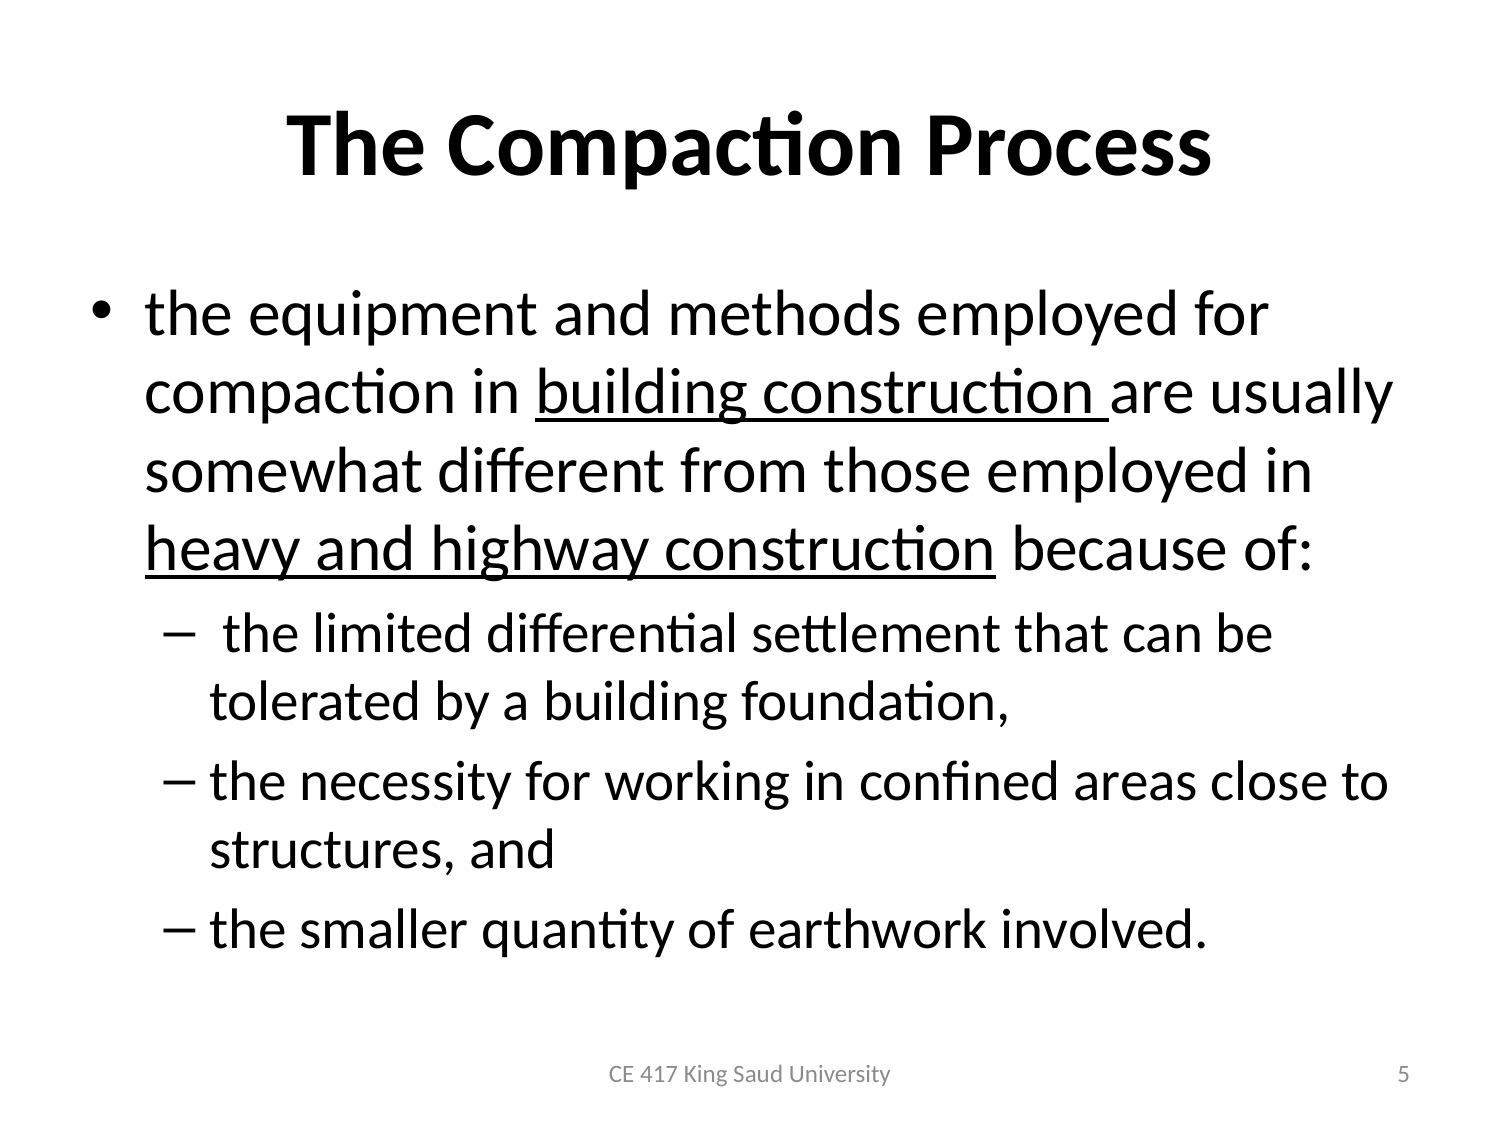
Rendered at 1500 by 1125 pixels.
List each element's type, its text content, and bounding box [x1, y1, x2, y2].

slide_number 5 [1074, 1042, 1425, 1103]
list the equipment and methods employed for compaction in building construction are usually somewhat different from those employed in heavy and highway construction because of: the limited differential settlement that can be tolerated by a building foundation, the necessity for working in confined areas close to structures, and the smaller quantity of earthwork involved. [75, 262, 1425, 1050]
footer CE 417 King Saud University [512, 1042, 988, 1103]
title The Compaction Process [75, 45, 1425, 233]
